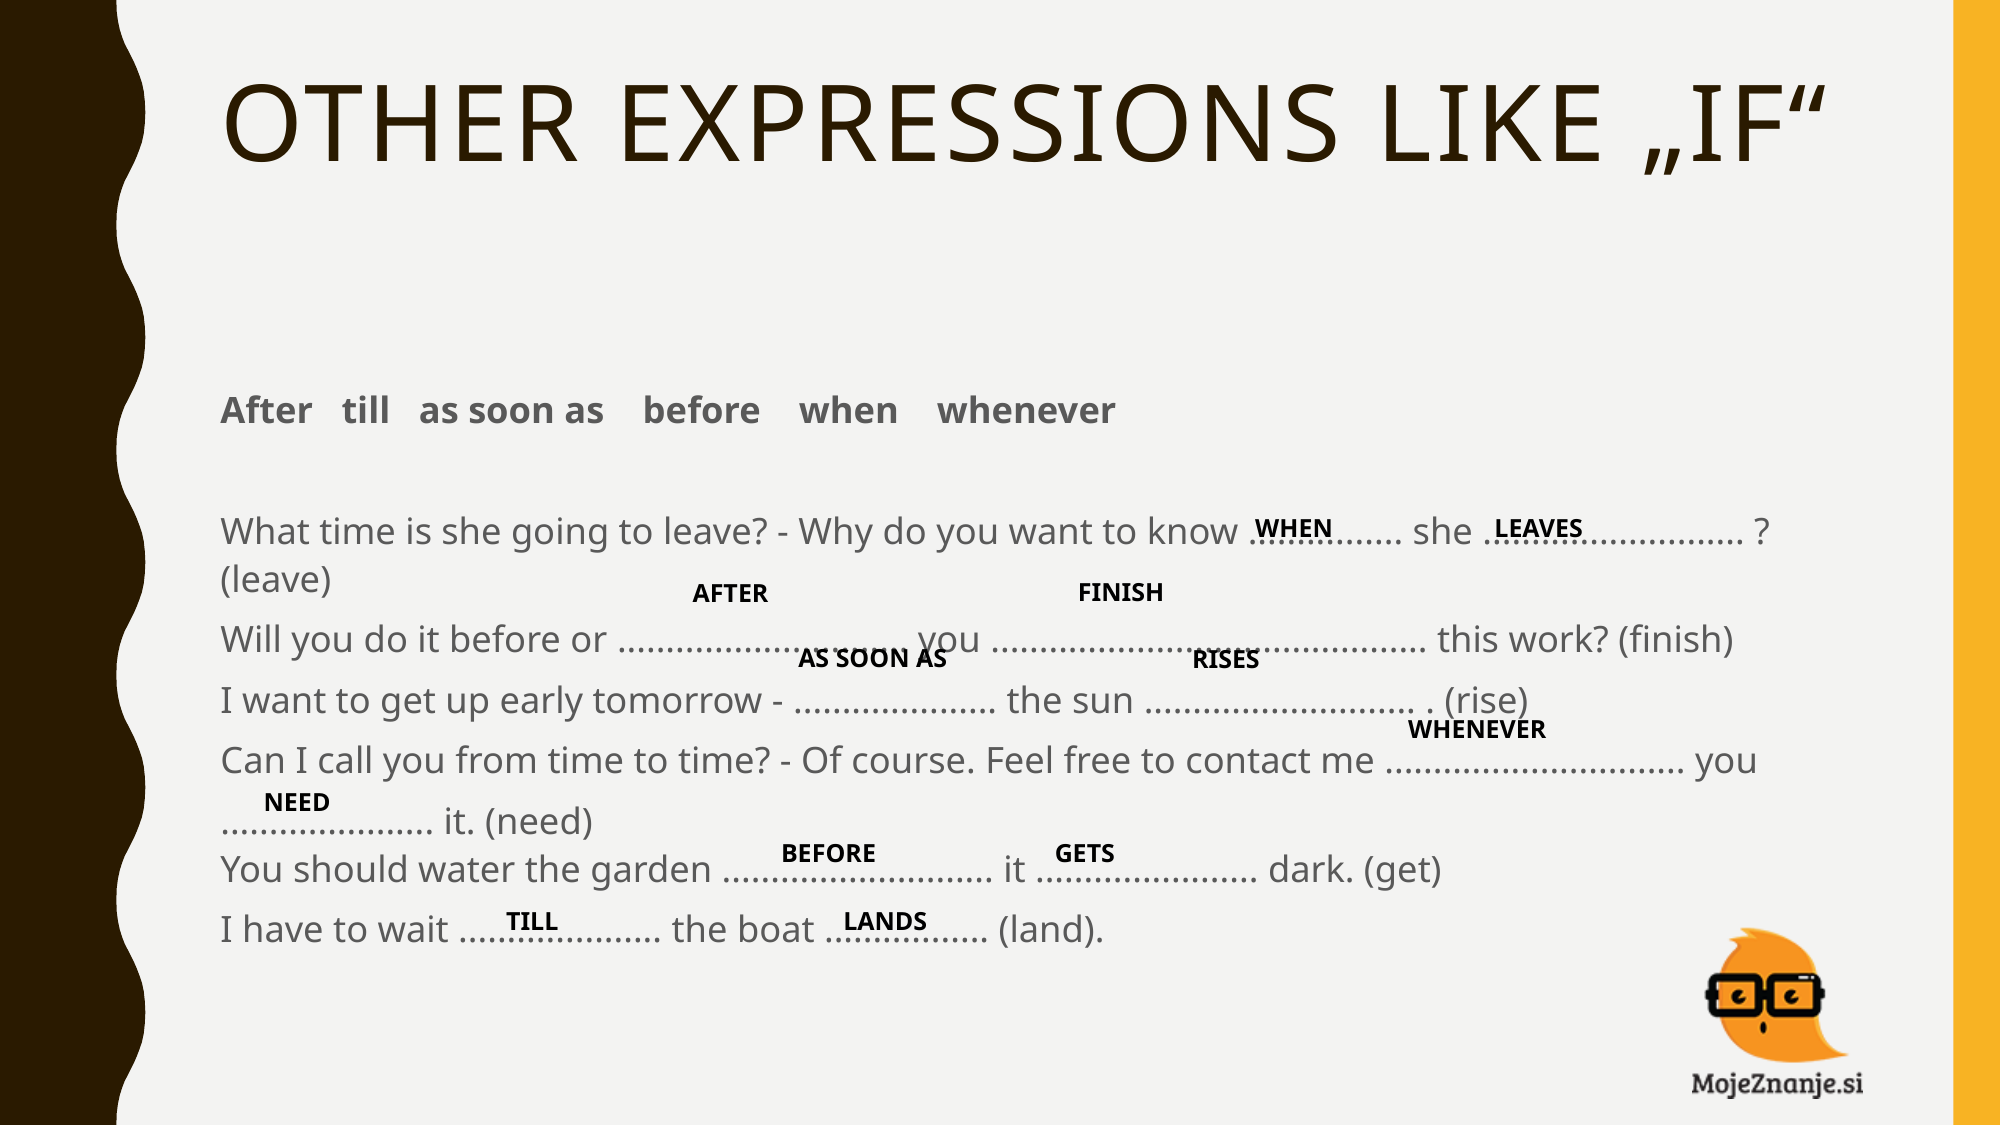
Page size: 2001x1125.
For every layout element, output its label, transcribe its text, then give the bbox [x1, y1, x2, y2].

text_box TILL [491, 898, 574, 943]
text_box AFTER [678, 569, 784, 615]
text_box AS SOON AS [783, 635, 963, 680]
text_box WHENEVER [1393, 706, 1562, 752]
text_box FINISH [1063, 568, 1180, 614]
text_box NEED [249, 779, 346, 824]
list After till as soon as before when whenever What time is she going to leave? - Why do you want to know ................ she ........................... ? (leave) Will you do it before or .............................. you ............................................. this work? (finish) I want to get up early tomorrow - ..................... the sun ............................ . (rise) Can I call you from time to time? - Of course. Feel free to contact me ............................... you ...................... it. (need) You should water the garden ............................ it ....................... dark. (get) I have to wait ..................... the boat ................. (land). [205, 375, 1875, 965]
text_box BEFORE [766, 830, 892, 875]
title Other expressions like „if“ [205, 62, 1875, 308]
text_box LEAVES [1479, 504, 1598, 550]
picture [1692, 965, 1863, 1099]
text_box RISES [1177, 636, 1275, 681]
text_box GETS [1040, 830, 1131, 875]
text_box LANDS [828, 898, 943, 943]
text_box WHEN [1240, 505, 1348, 551]
